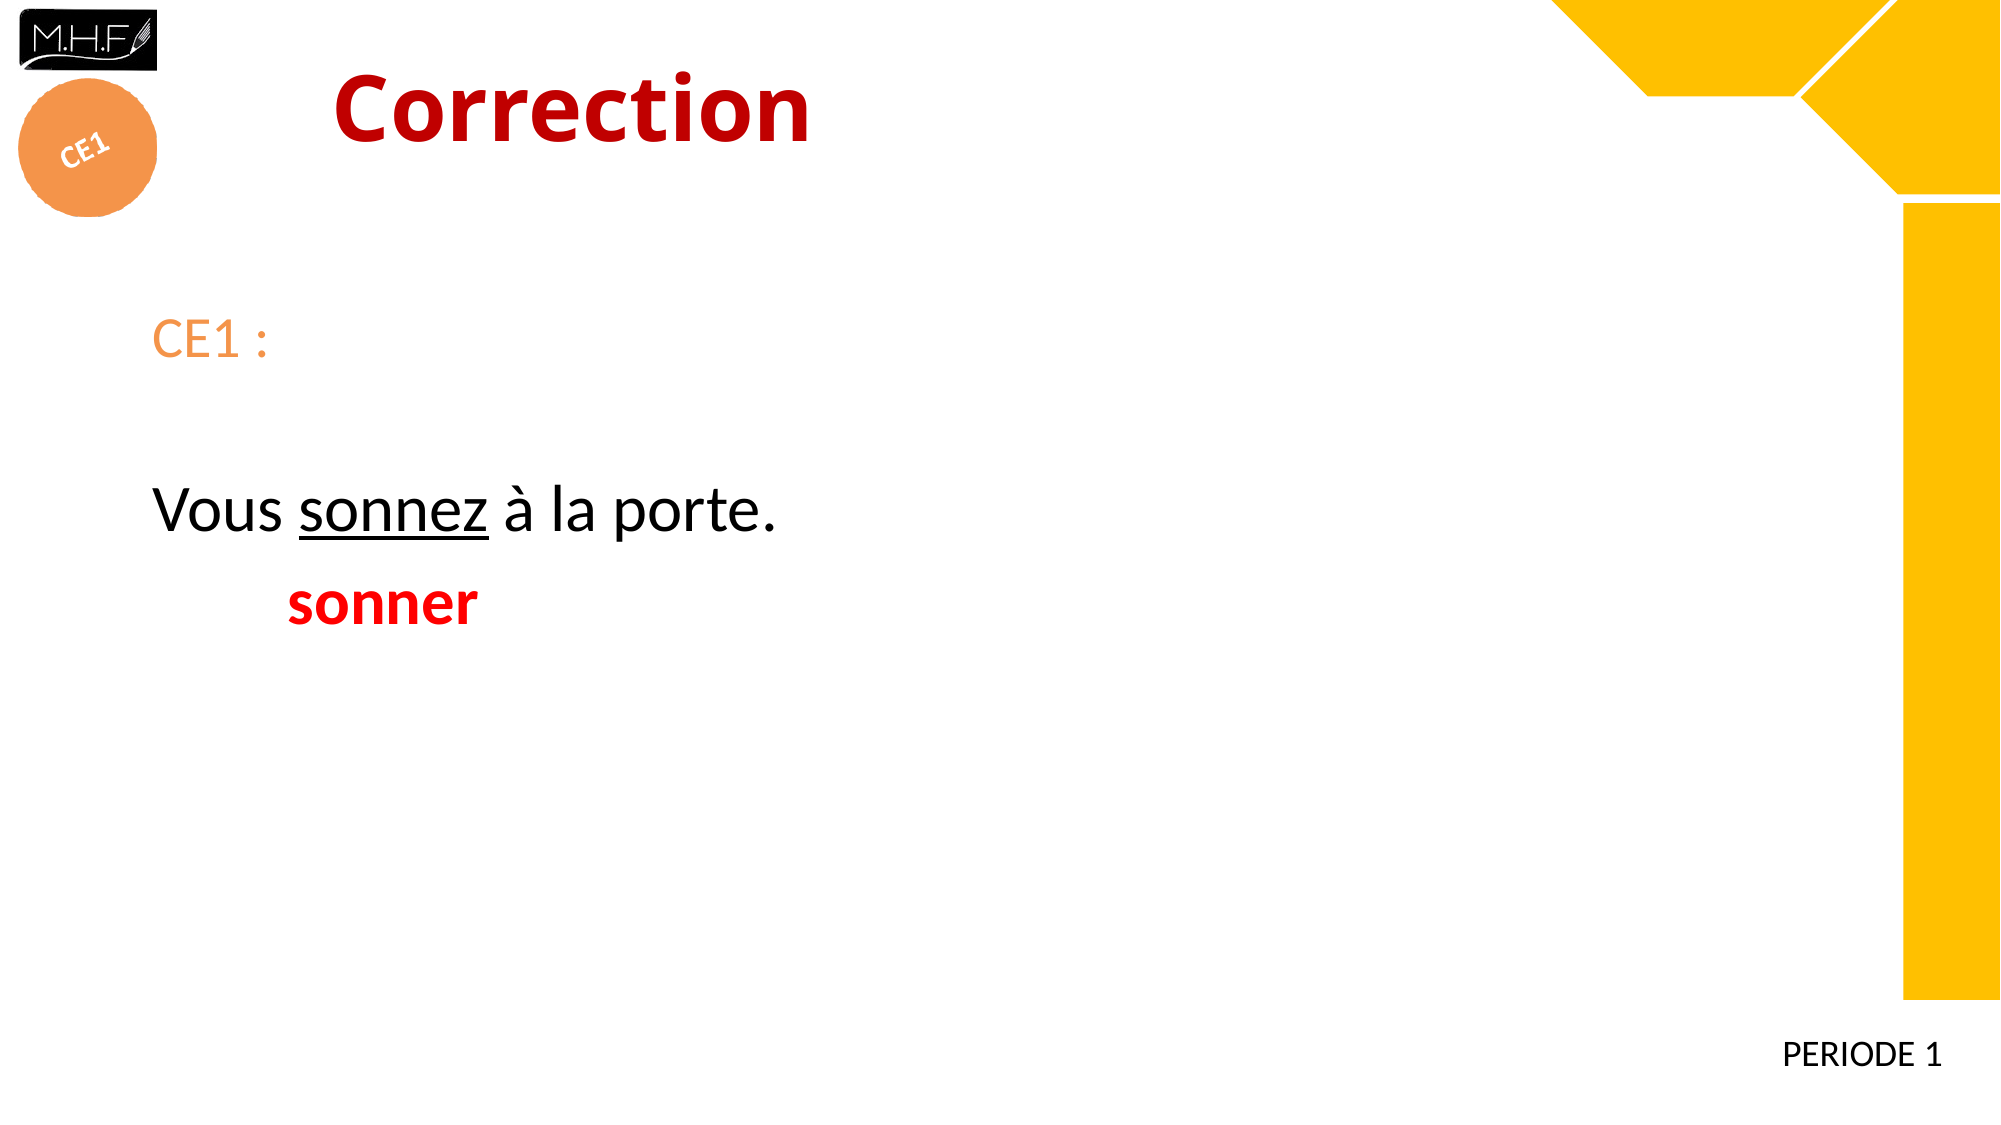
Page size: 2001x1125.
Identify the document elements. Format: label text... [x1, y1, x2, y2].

title Correction [316, 3, 1863, 221]
text_box PERIODE 1 [1362, 1021, 1967, 1125]
picture [16, 7, 157, 74]
text_box [1549, 0, 1892, 98]
text_box [1902, 202, 2000, 1001]
picture [18, 78, 157, 218]
list CE1 : Vous sonnez à la porte. sonner [137, 299, 1863, 1014]
text_box [1799, 0, 2000, 196]
